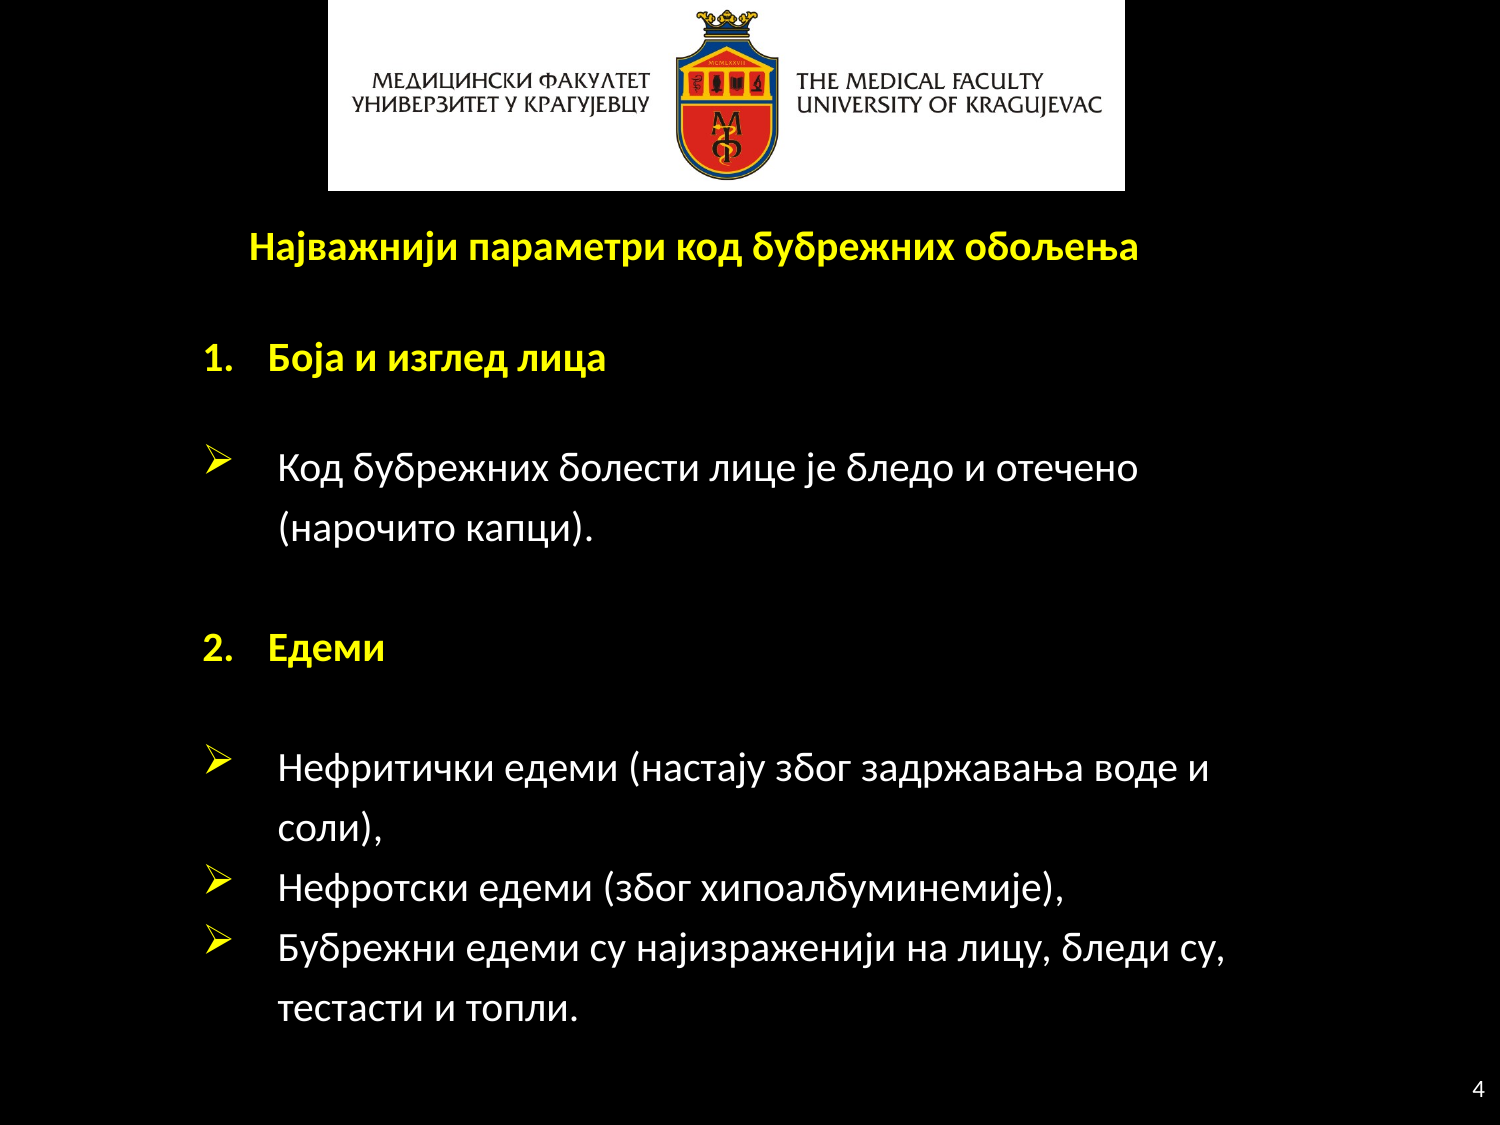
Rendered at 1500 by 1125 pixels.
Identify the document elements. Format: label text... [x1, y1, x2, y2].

text_box Најважнији параметри код бубрежних обољења [234, 210, 1297, 276]
text_box Боја и изглед лица Код бубрежних болести лице је бледо и отечено (нарочито капци). Едеми Нефритички едеми (настају због задржавања воде и соли), Нефротски едеми (због хипоалбуминемије), Бубрежни едеми су најизраженији на лицу, бледи су, тестасти и топли. [187, 312, 1463, 1038]
slide_number 4 [1187, 1050, 1500, 1125]
picture [328, 0, 1125, 191]
